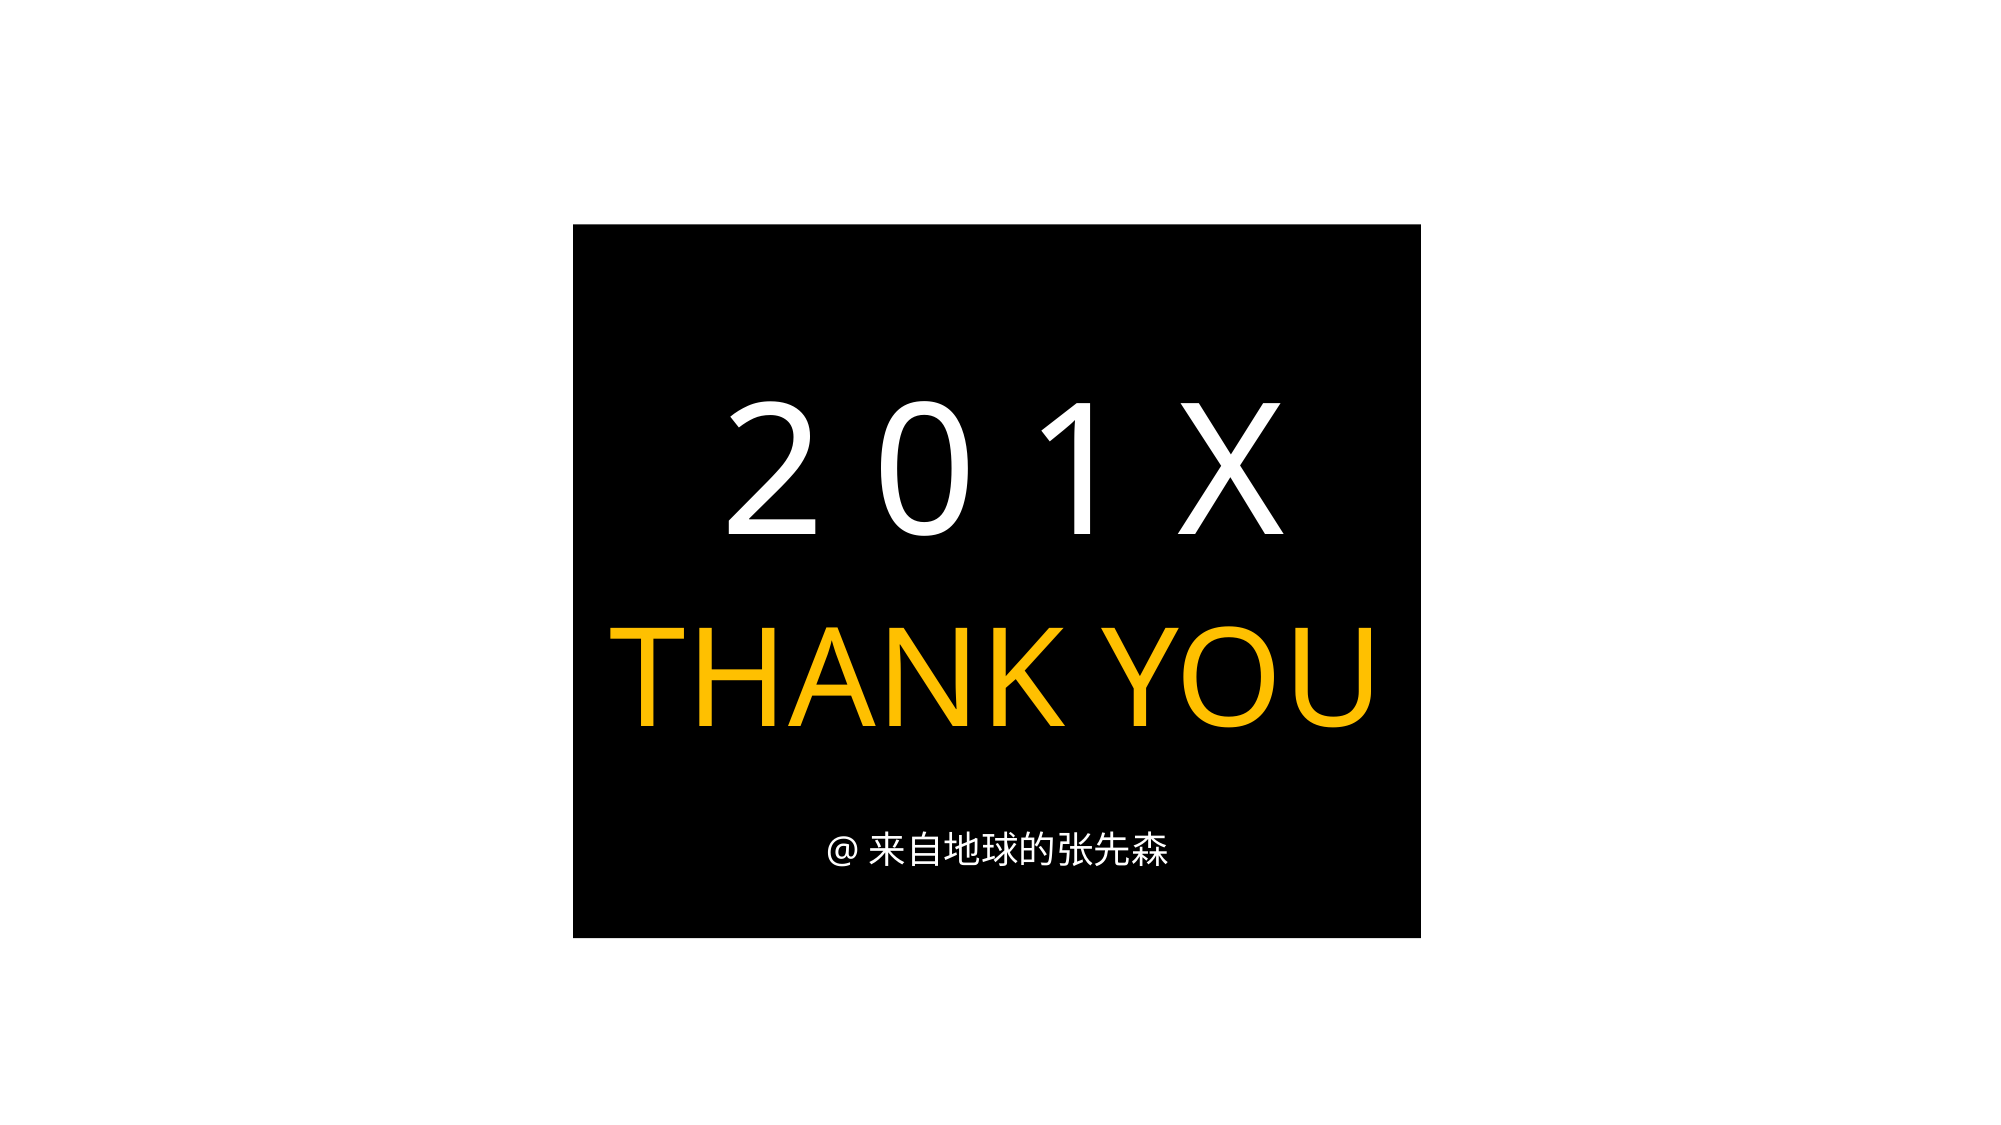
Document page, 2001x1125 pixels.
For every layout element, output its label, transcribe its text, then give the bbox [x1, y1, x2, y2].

text_box THANK YOU [595, 581, 1400, 761]
text_box 2 0 1 X [705, 343, 1300, 579]
text_box [572, 223, 1422, 939]
text_box @来自地球的张先森 [811, 818, 1184, 879]
